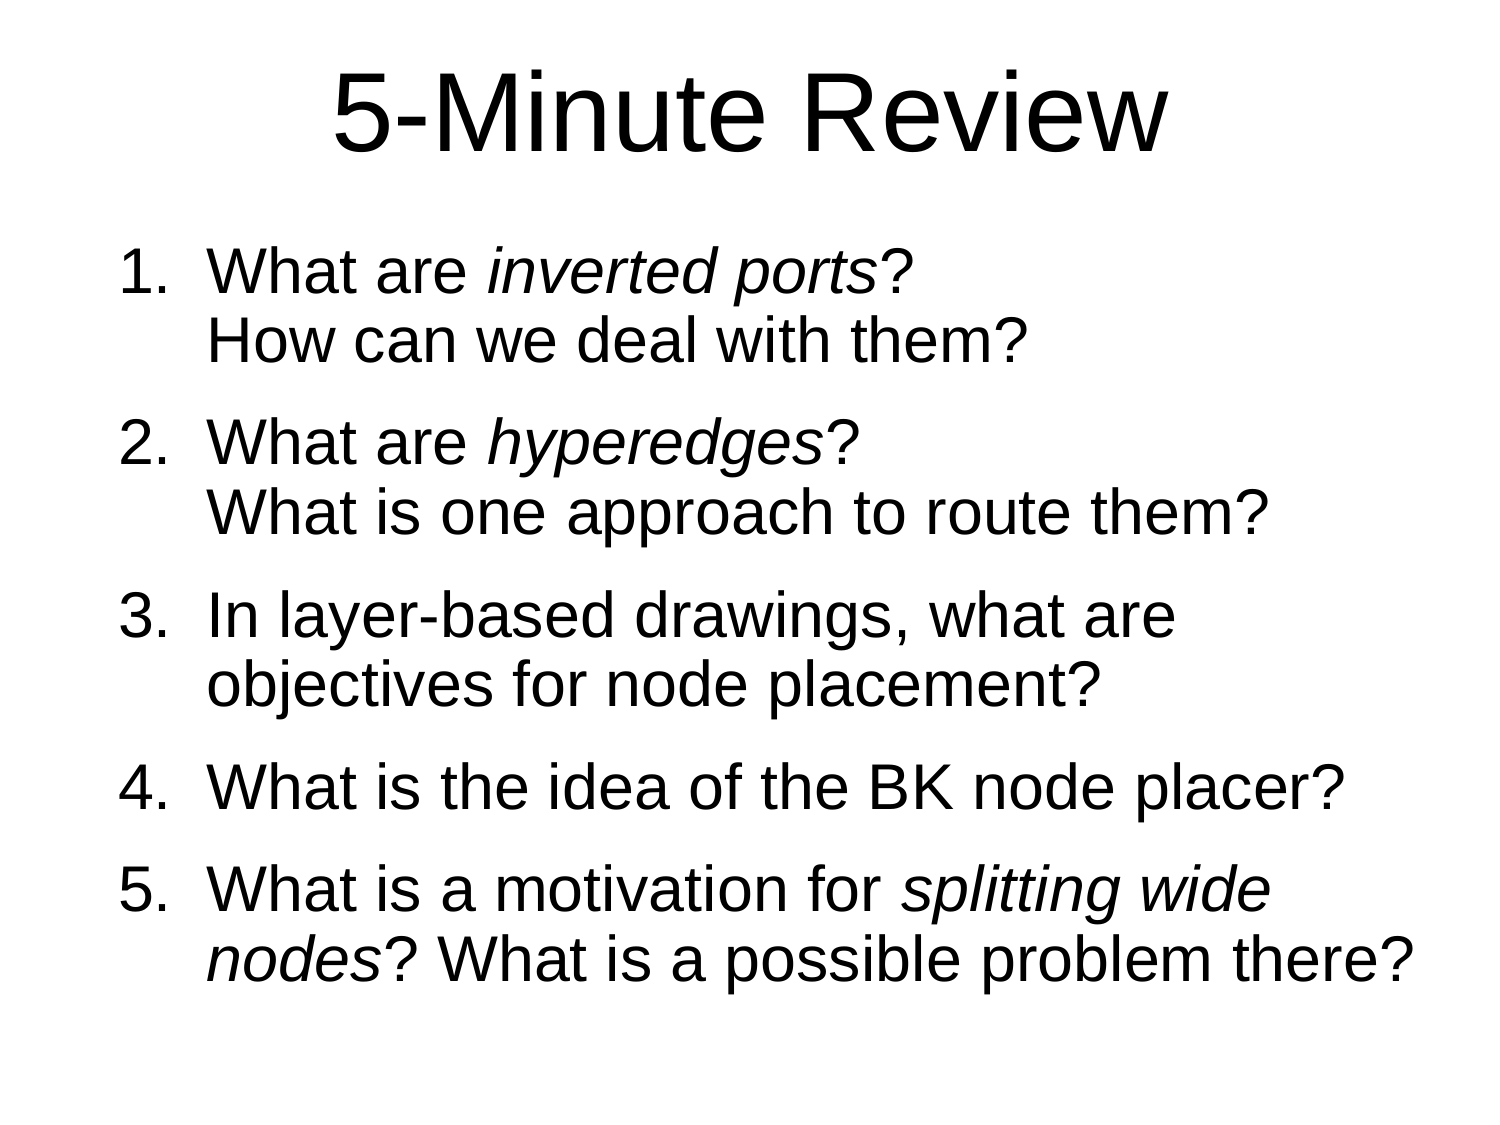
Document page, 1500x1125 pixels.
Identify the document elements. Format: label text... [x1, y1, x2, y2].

list What are inverted ports? How can we deal with them? What are hyperedges? What is one approach to route them? In layer-based drawings, what are objectives for node placement? What is the idea of the BK node placer? What is a motivation for splitting wide nodes? What is a possible problem there? [103, 229, 1450, 1014]
title 5-Minute Review [103, 37, 1397, 193]
